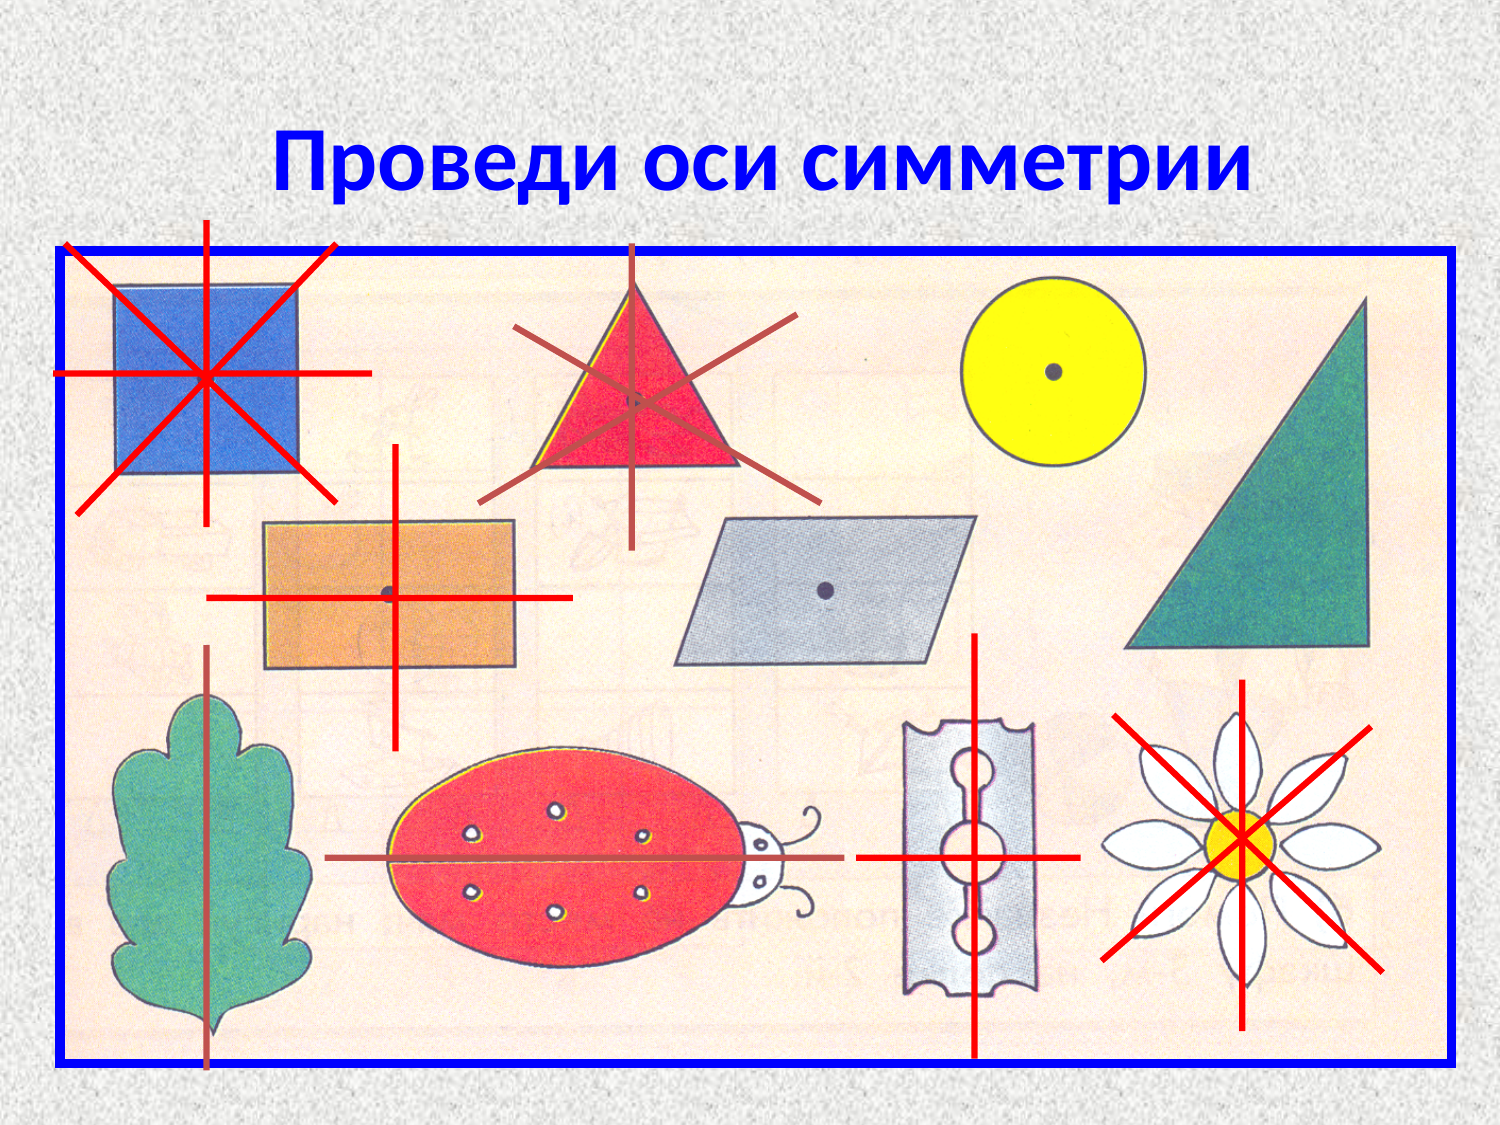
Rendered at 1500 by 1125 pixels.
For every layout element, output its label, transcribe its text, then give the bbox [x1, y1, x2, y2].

title Проведи оси симметрии [88, 78, 1439, 230]
picture [0, 0, 1500, 1125]
